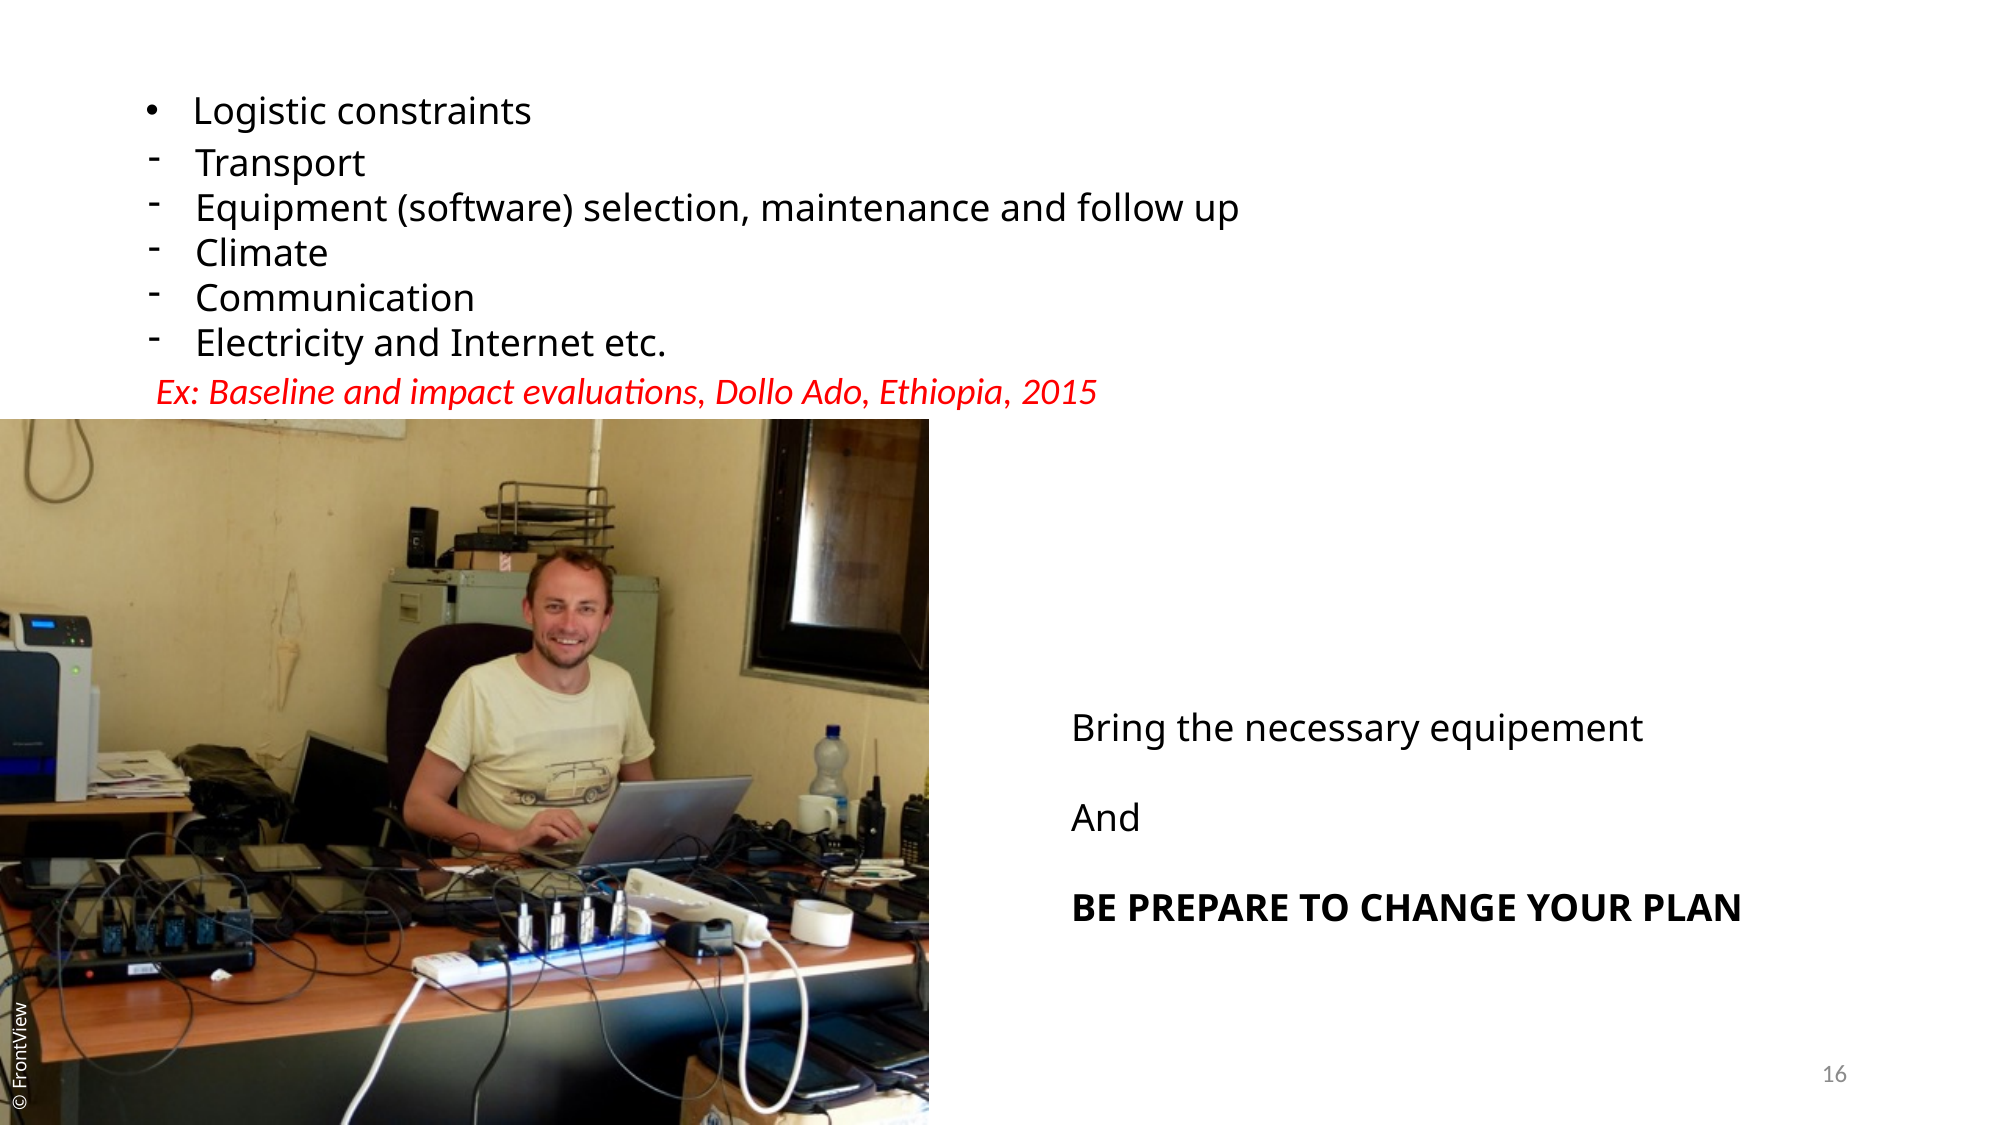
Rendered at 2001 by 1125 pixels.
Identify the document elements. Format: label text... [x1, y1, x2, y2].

picture [0, 419, 929, 1125]
text_box Logistic constraints [130, 79, 1902, 140]
text_box Ex: Baseline and impact evaluations, Dollo Ado, Ethiopia, 2015 [140, 359, 1122, 420]
text_box Bring the necessary equipement And BE PREPARE TO CHANGE YOUR PLAN [1056, 696, 1759, 937]
slide_number 16 [1412, 1042, 1863, 1103]
text_box Transport Equipment (software) selection, maintenance and follow up Climate Communication Electricity and Internet etc. [133, 131, 1408, 551]
